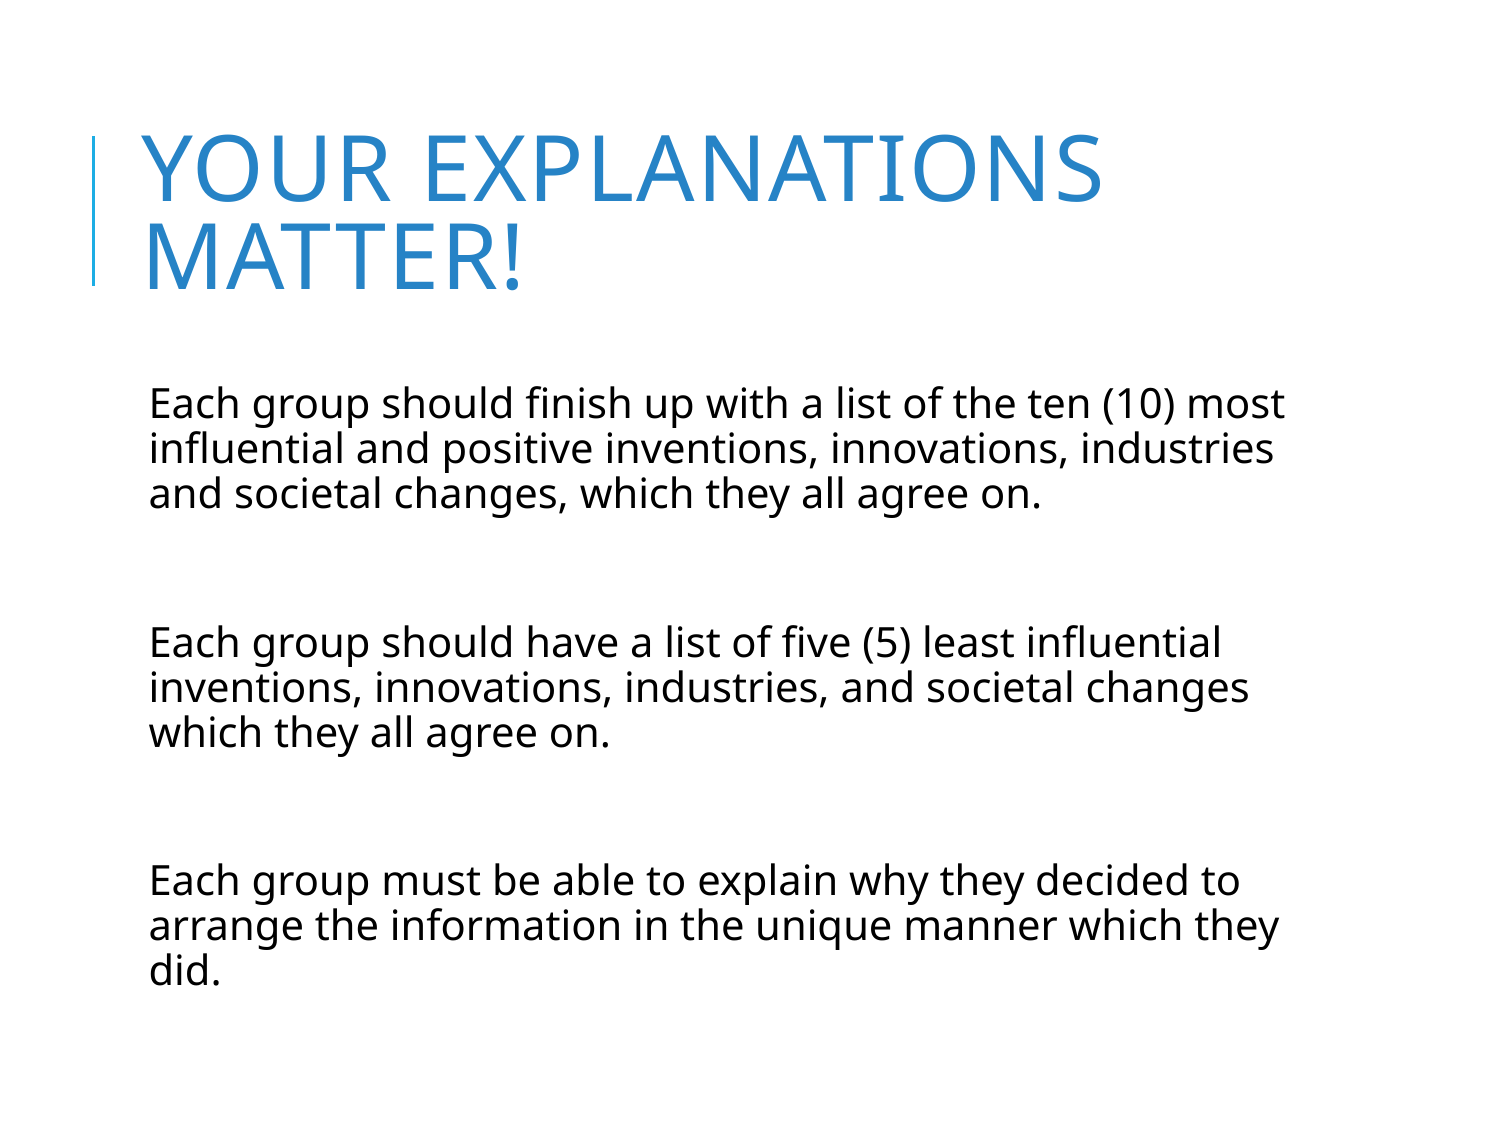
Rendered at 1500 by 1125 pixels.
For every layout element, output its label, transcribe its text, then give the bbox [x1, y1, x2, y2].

list Each group should finish up with a list of the ten (10) most influential and positive inventions, innovations, industries and societal changes, which they all agree on. Each group should have a list of five (5) least influential inventions, innovations, industries, and societal changes which they all agree on. Each group must be able to explain why they decided to arrange the information in the unique manner which they did. [126, 375, 1322, 1035]
title YOUR EXPLANATIONS MATTER! [126, 96, 1322, 342]
